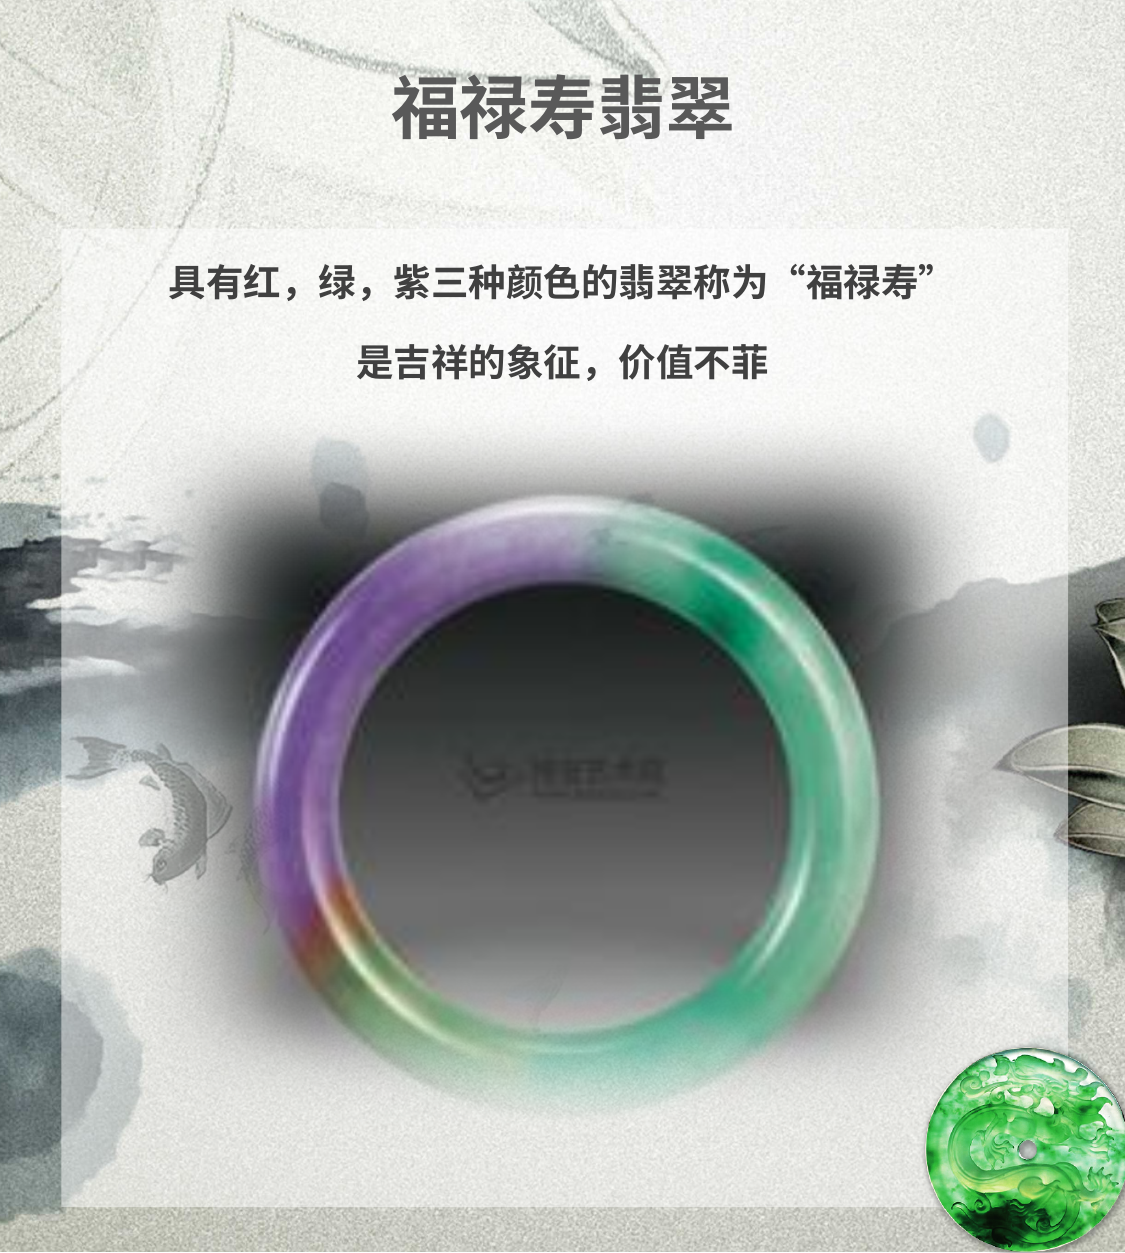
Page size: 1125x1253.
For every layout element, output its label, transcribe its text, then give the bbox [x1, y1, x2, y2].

list 具有红，绿，紫三种颜色的翡翠称为“福禄寿” 是吉祥的象征，价值不菲 [58, 228, 1066, 1208]
title 福禄寿翡翠 [60, 32, 1066, 192]
picture [0, 0, 1125, 1253]
